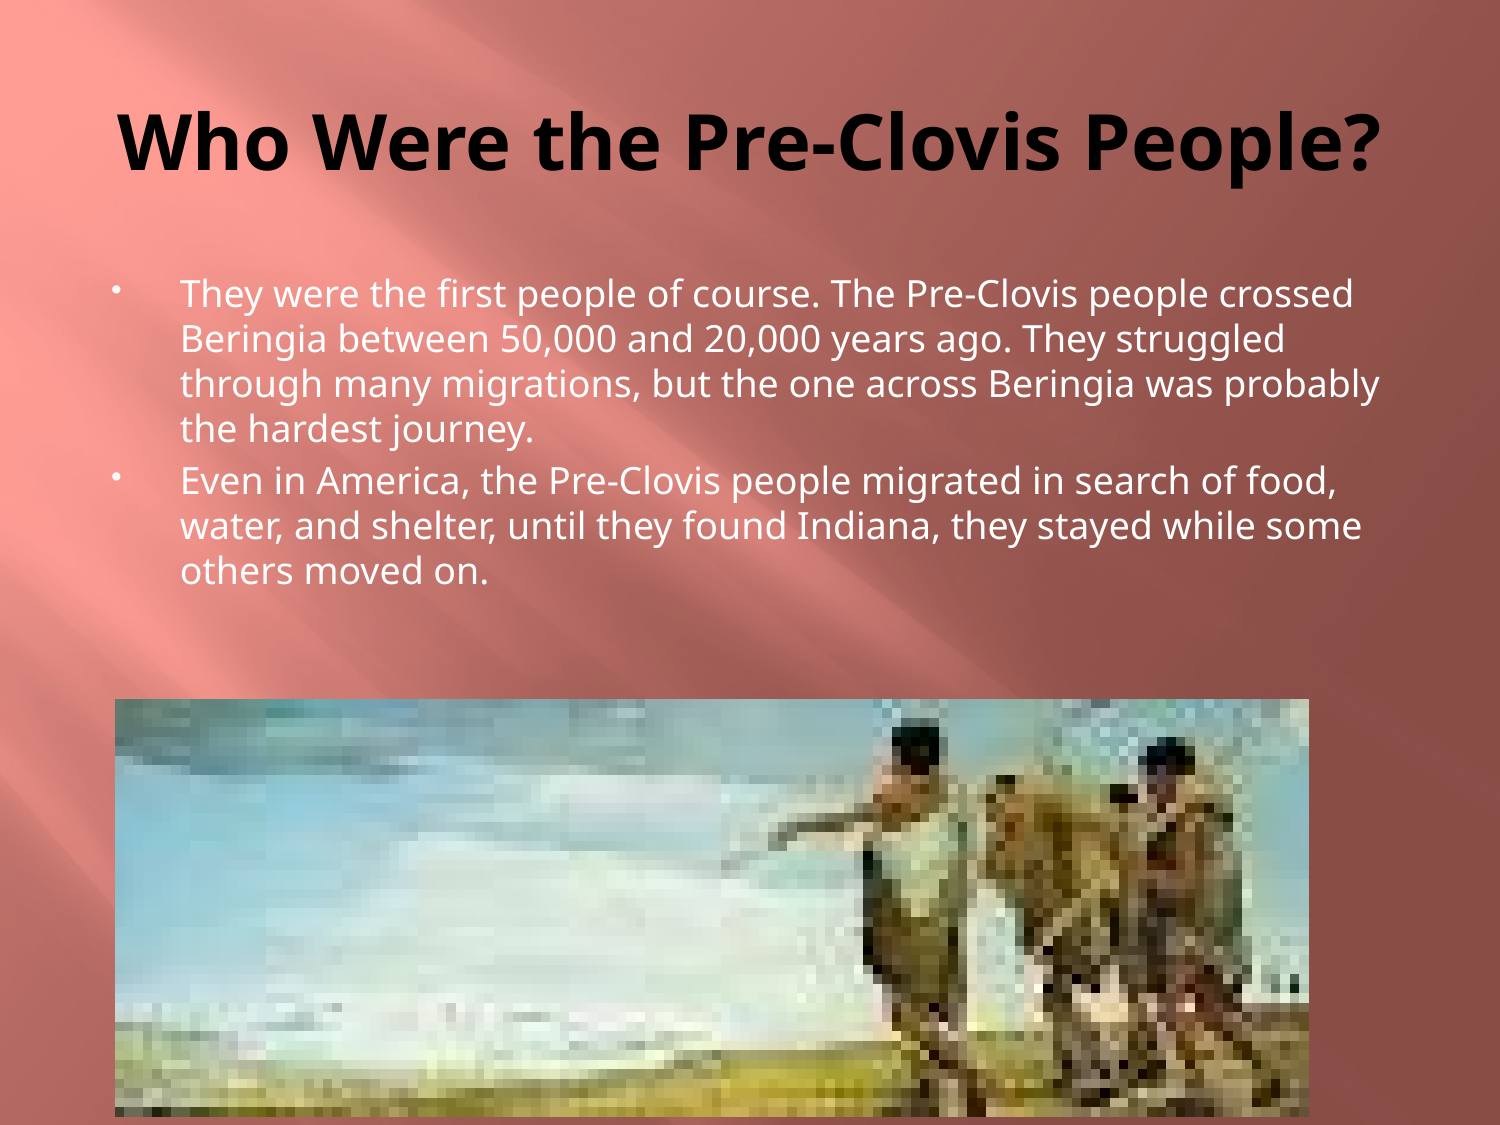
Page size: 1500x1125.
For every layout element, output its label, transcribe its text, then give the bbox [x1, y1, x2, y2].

title Who Were the Pre-Clovis People? [75, 45, 1425, 233]
list They were the first people of course. The Pre-Clovis people crossed Beringia between 50,000 and 20,000 years ago. They struggled through many migrations, but the one across Beringia was probably the hardest journey. Even in America, the Pre-Clovis people migrated in search of food, water, and shelter, until they found Indiana, they stayed while some others moved on. [75, 262, 1425, 1035]
picture [115, 699, 1310, 1117]
